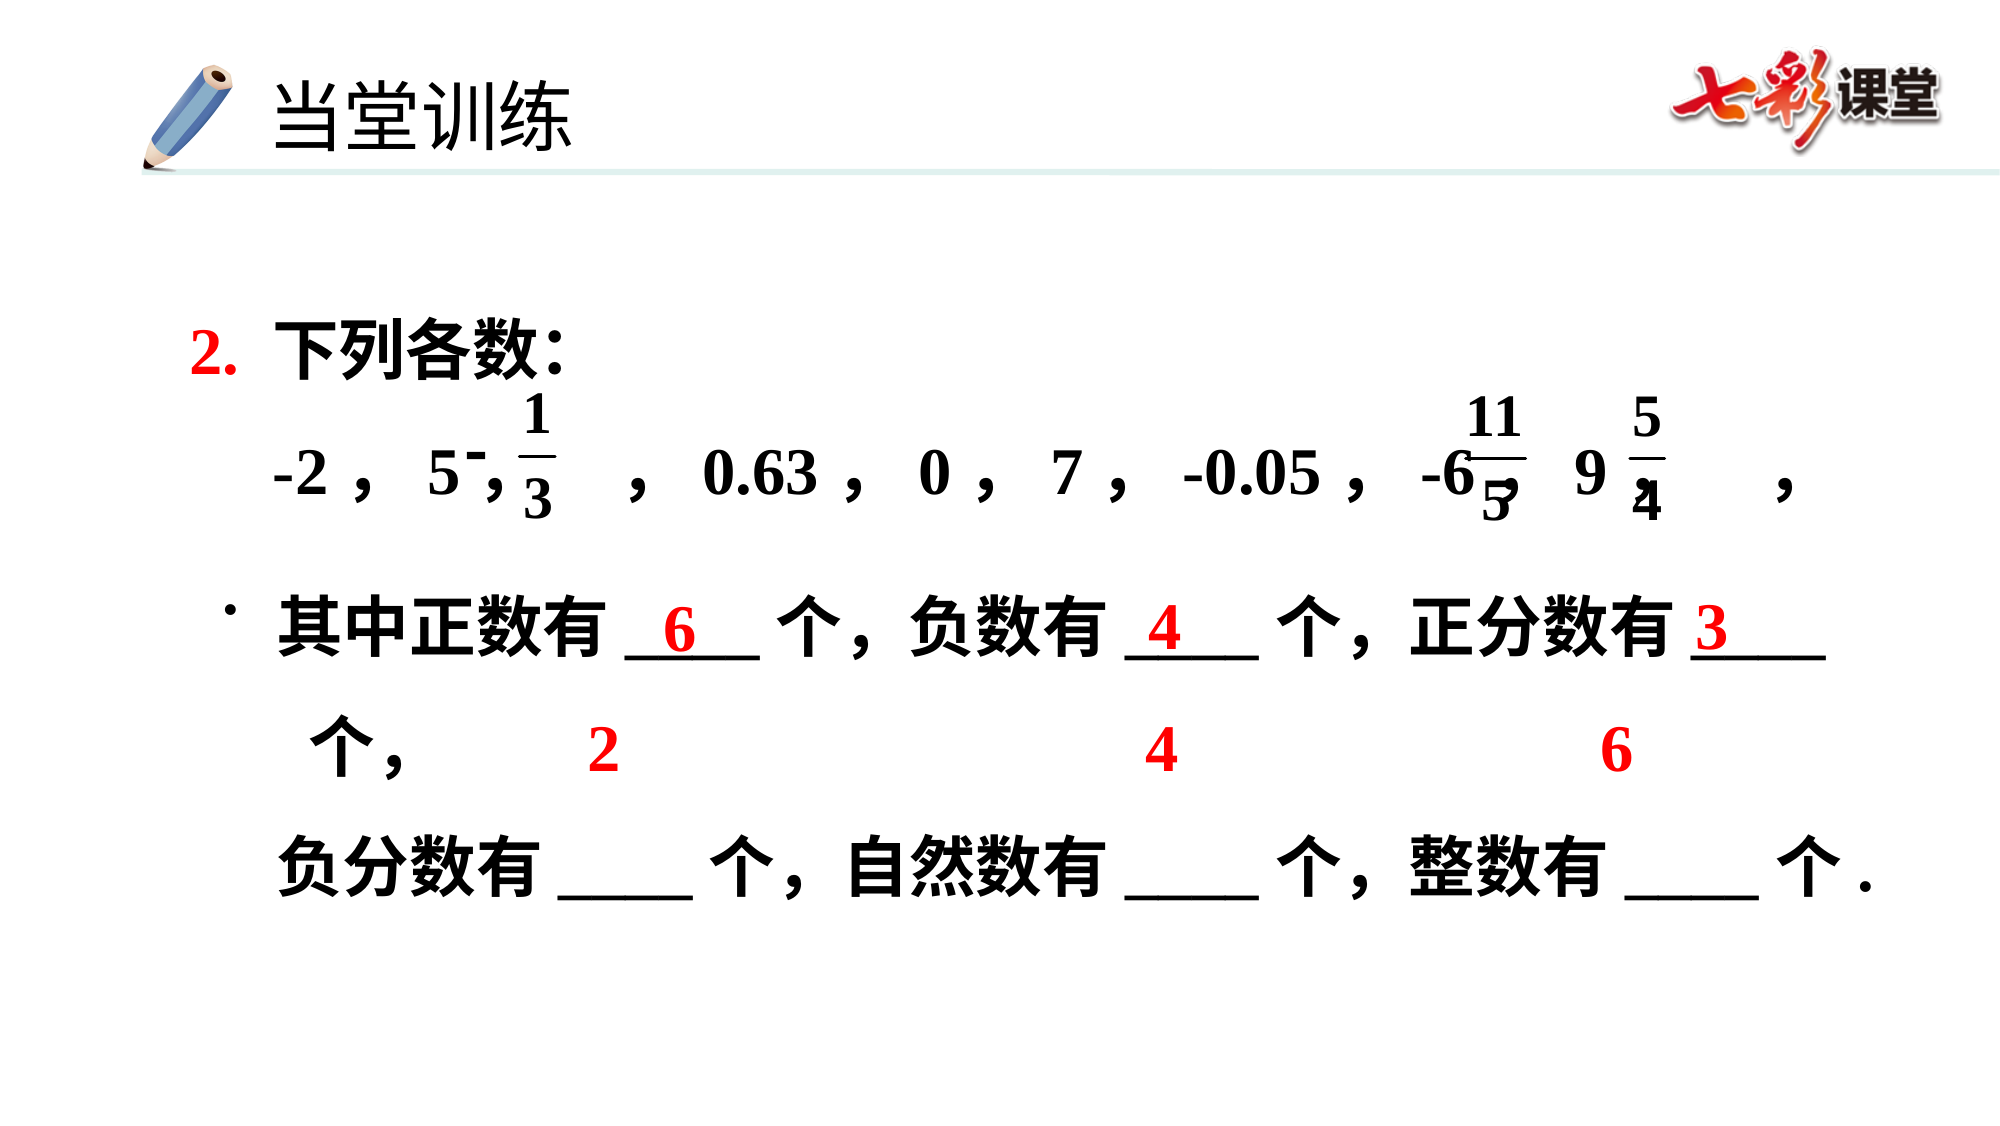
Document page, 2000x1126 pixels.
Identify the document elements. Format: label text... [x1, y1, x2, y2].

text_box 4 [1125, 655, 1220, 795]
text_box 3 [1675, 533, 1770, 673]
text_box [1455, 369, 1536, 536]
text_box 2. 下列各数： -2，5， ，0.63，0，7，-0.05，-6，9， ， . [169, 258, 1929, 638]
text_box 6 [1580, 655, 1676, 795]
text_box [456, 367, 568, 534]
picture [1666, 42, 1948, 157]
text_box 6 [643, 534, 738, 675]
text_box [1619, 369, 1676, 536]
text_box 2 [566, 655, 662, 795]
text_box 4 [1128, 533, 1223, 673]
picture [133, 42, 242, 195]
text_box 其中正数有____个，负数有____个，正分数有____个， 负分数有____个，自然数有____个，整数有____个. [256, 534, 1905, 915]
